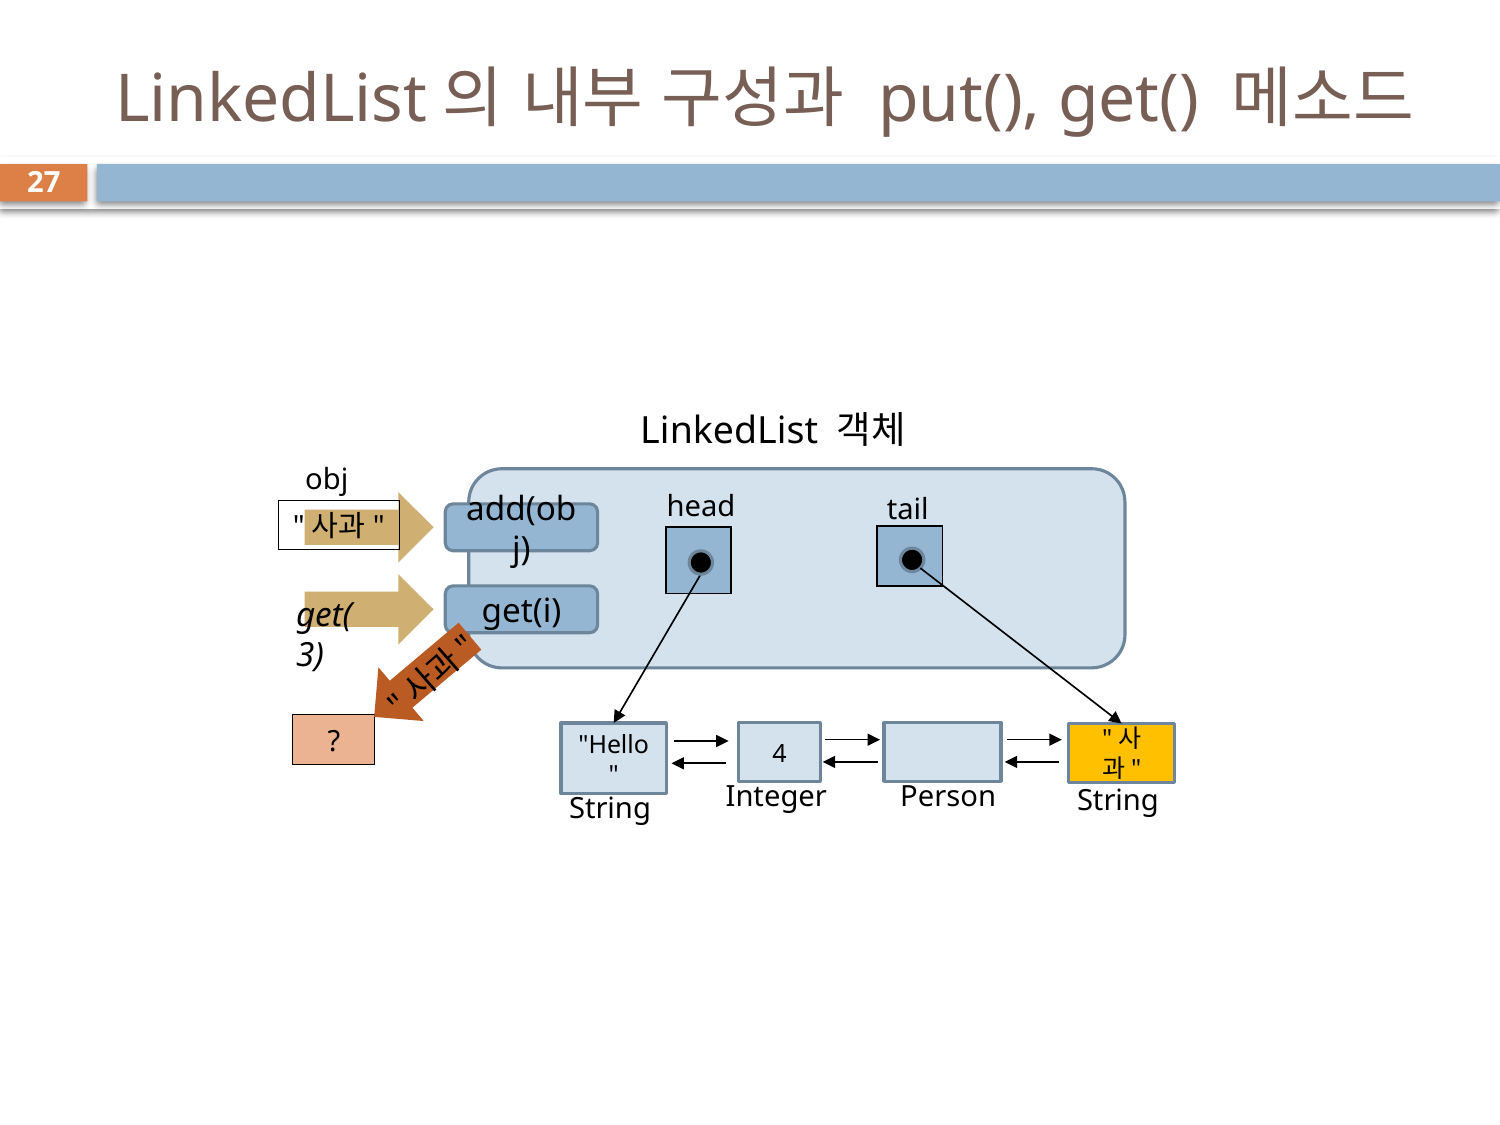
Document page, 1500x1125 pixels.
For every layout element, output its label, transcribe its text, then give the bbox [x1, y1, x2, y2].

table_header [878, 533, 942, 585]
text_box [613, 573, 702, 724]
text_box "Hello" [559, 721, 668, 795]
text_box 4 [737, 721, 822, 769]
text_box String [554, 781, 666, 832]
slide_number 27 [0, 162, 88, 203]
text_box get(i) [443, 584, 600, 635]
text_box "사과" [362, 610, 499, 740]
text_box add(obj) [443, 502, 600, 553]
text_box Integer [710, 769, 842, 820]
title LinkedList의 내부 구성과 put(), get() 메소드 [100, 37, 1438, 153]
text_box obj [290, 453, 364, 504]
text_box String [1062, 773, 1174, 824]
text_box head [651, 479, 751, 530]
text_box [396, 490, 435, 564]
text_box Person [885, 769, 1011, 820]
text_box LinkedList 객체 [625, 398, 932, 459]
text_box [898, 546, 926, 574]
text_box [882, 721, 1003, 783]
text_box [384, 572, 435, 646]
text_box [372, 712, 379, 719]
text_box [687, 549, 715, 576]
text_box [467, 467, 1127, 670]
text_box "사과" [1067, 722, 1176, 784]
text_box get(3) [281, 585, 384, 681]
table_header [667, 530, 730, 593]
text_box tail [872, 482, 944, 533]
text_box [920, 567, 1122, 724]
text_box "사과" [278, 500, 400, 550]
text_box ? [292, 714, 375, 765]
